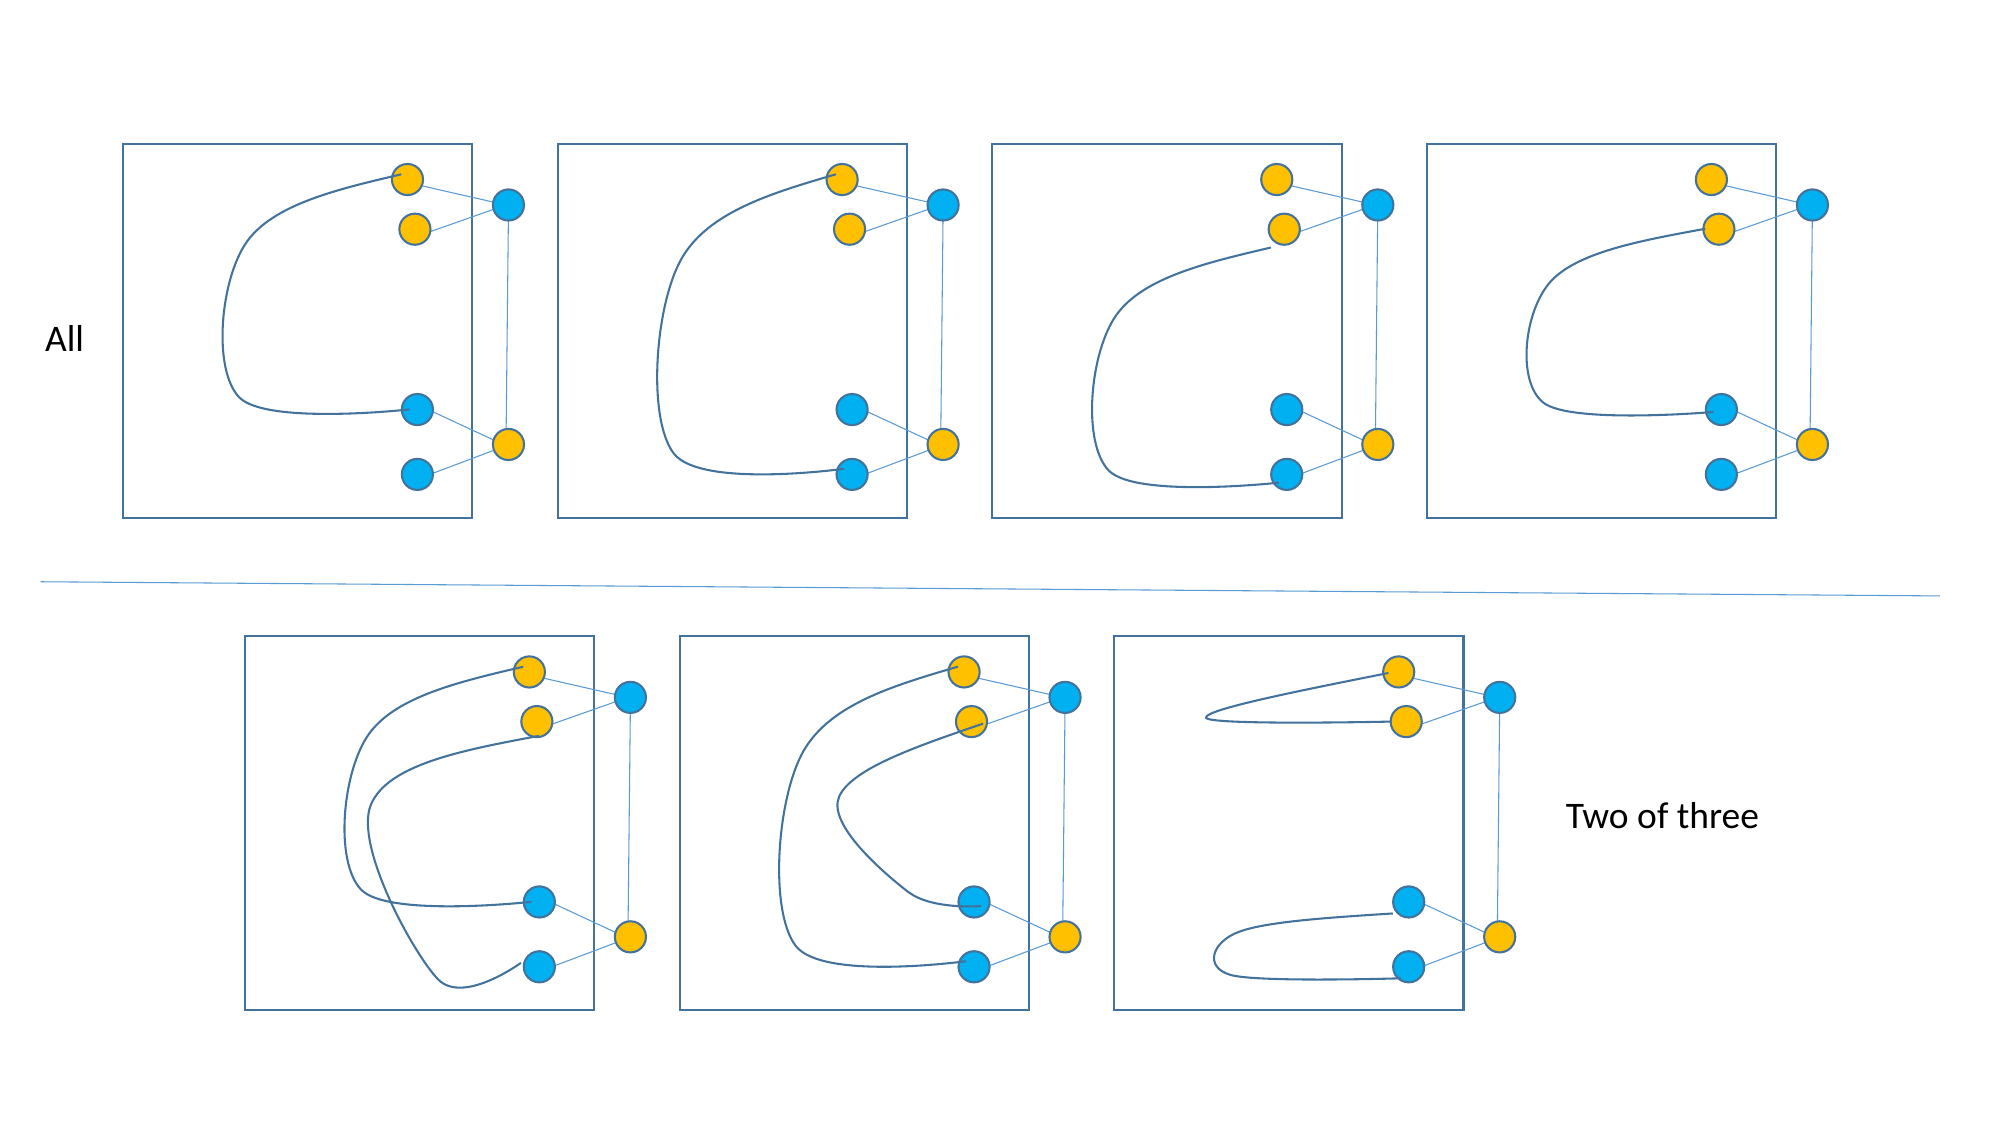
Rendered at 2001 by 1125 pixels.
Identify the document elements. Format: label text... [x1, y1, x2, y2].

text_box All [30, 306, 123, 366]
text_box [1427, 143, 1829, 519]
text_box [679, 636, 1081, 1011]
text_box Two of three [1551, 783, 1906, 844]
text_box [992, 143, 1394, 519]
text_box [123, 143, 525, 519]
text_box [557, 143, 959, 519]
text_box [40, 581, 1940, 596]
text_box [1114, 636, 1516, 1011]
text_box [244, 636, 646, 1011]
